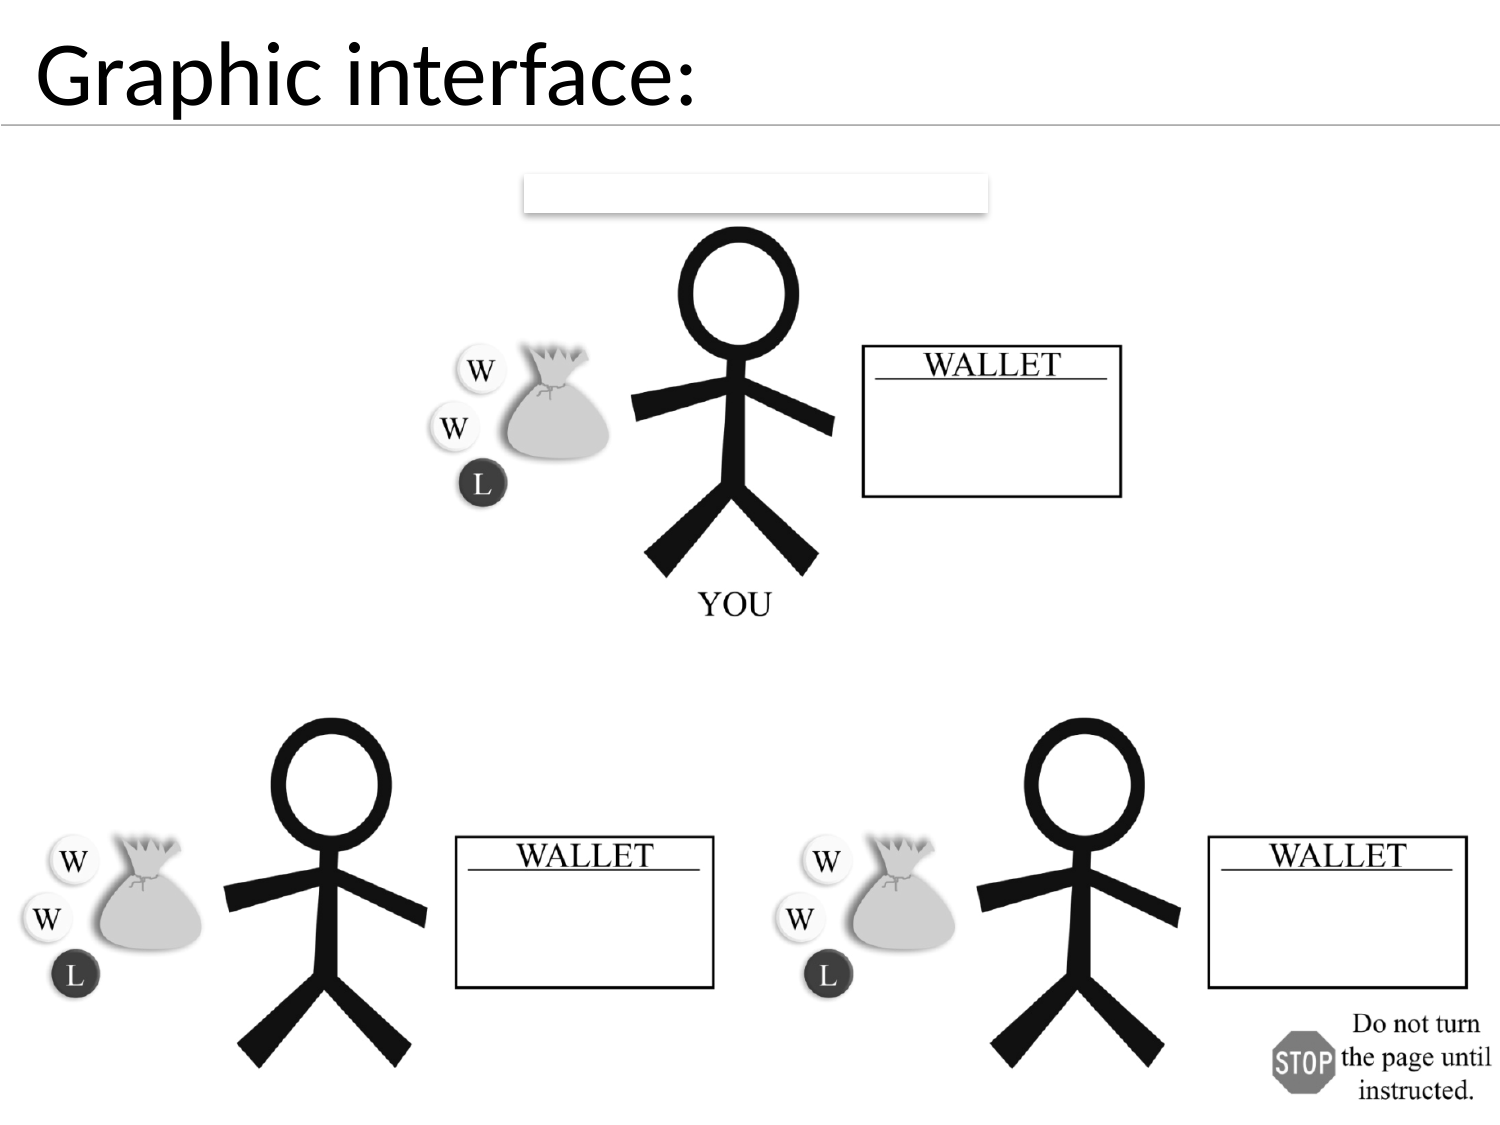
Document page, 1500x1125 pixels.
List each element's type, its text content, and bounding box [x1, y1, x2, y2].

text_box Graphic interface: [1254, 6, 1496, 131]
picture [2, 0, 1499, 1125]
text_box Graphic interface: [20, 6, 244, 131]
slide_number 29 [1254, 1042, 1425, 1103]
